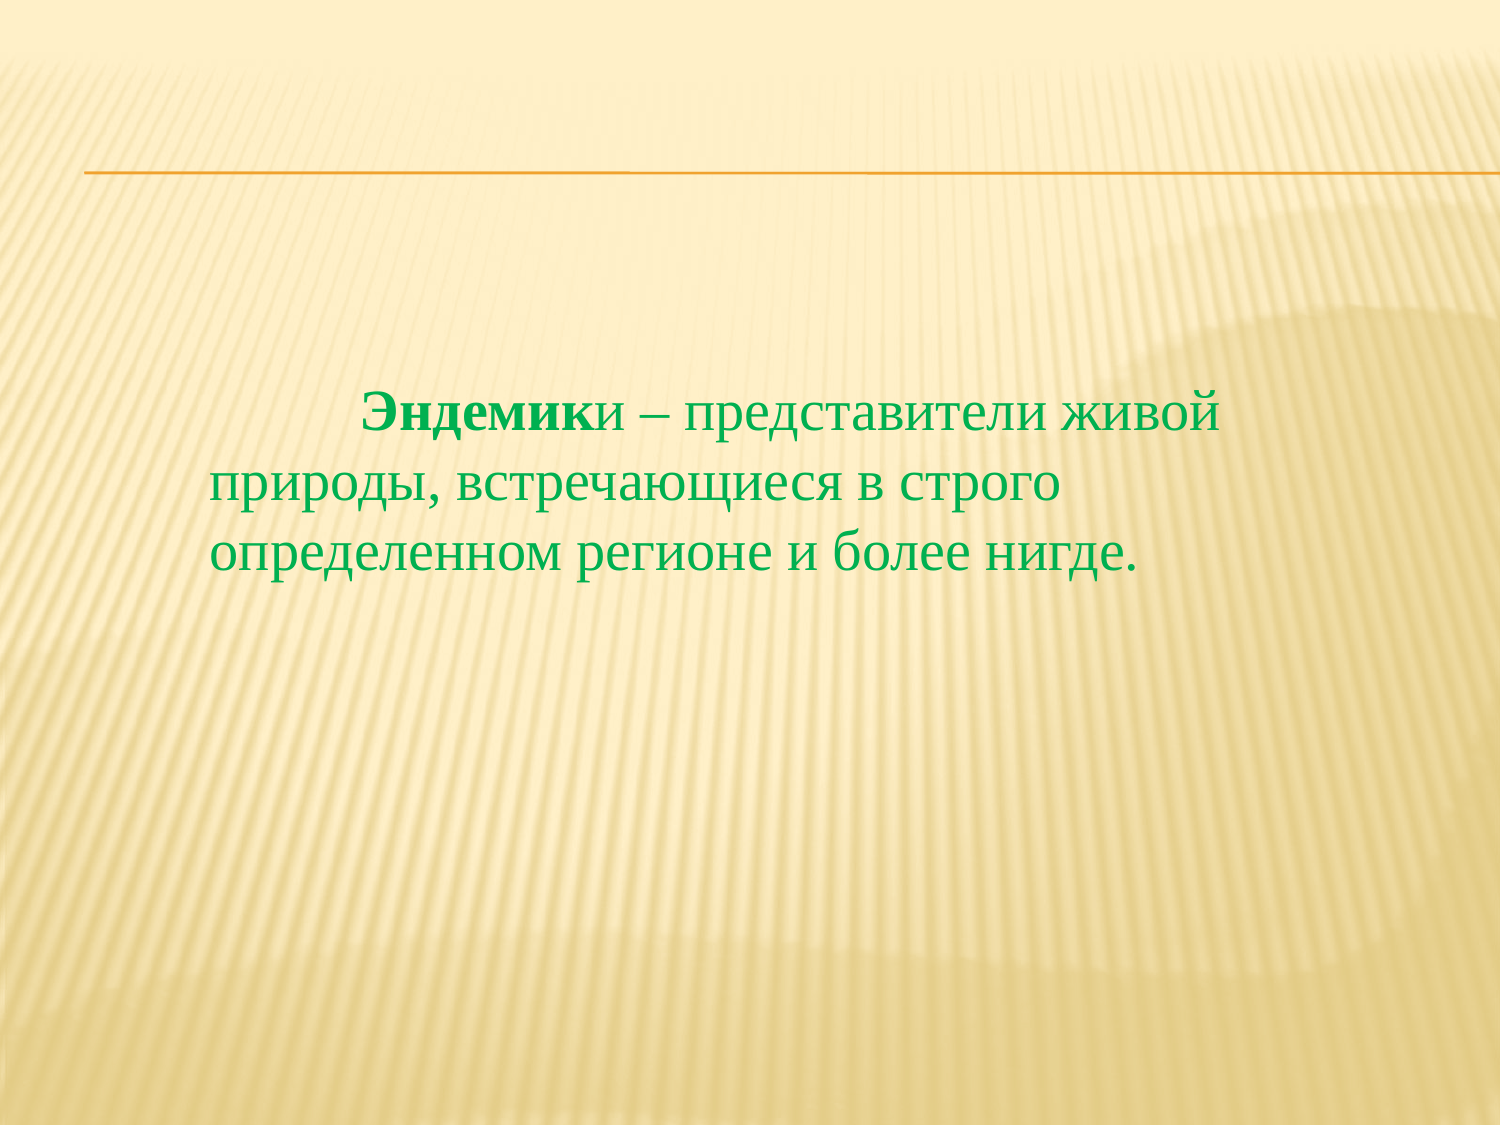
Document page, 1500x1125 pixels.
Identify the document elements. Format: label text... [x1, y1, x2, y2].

list Эндемики – представители живой природы, встречающиеся в строго определенном регионе и более нигде. [187, 120, 1353, 976]
